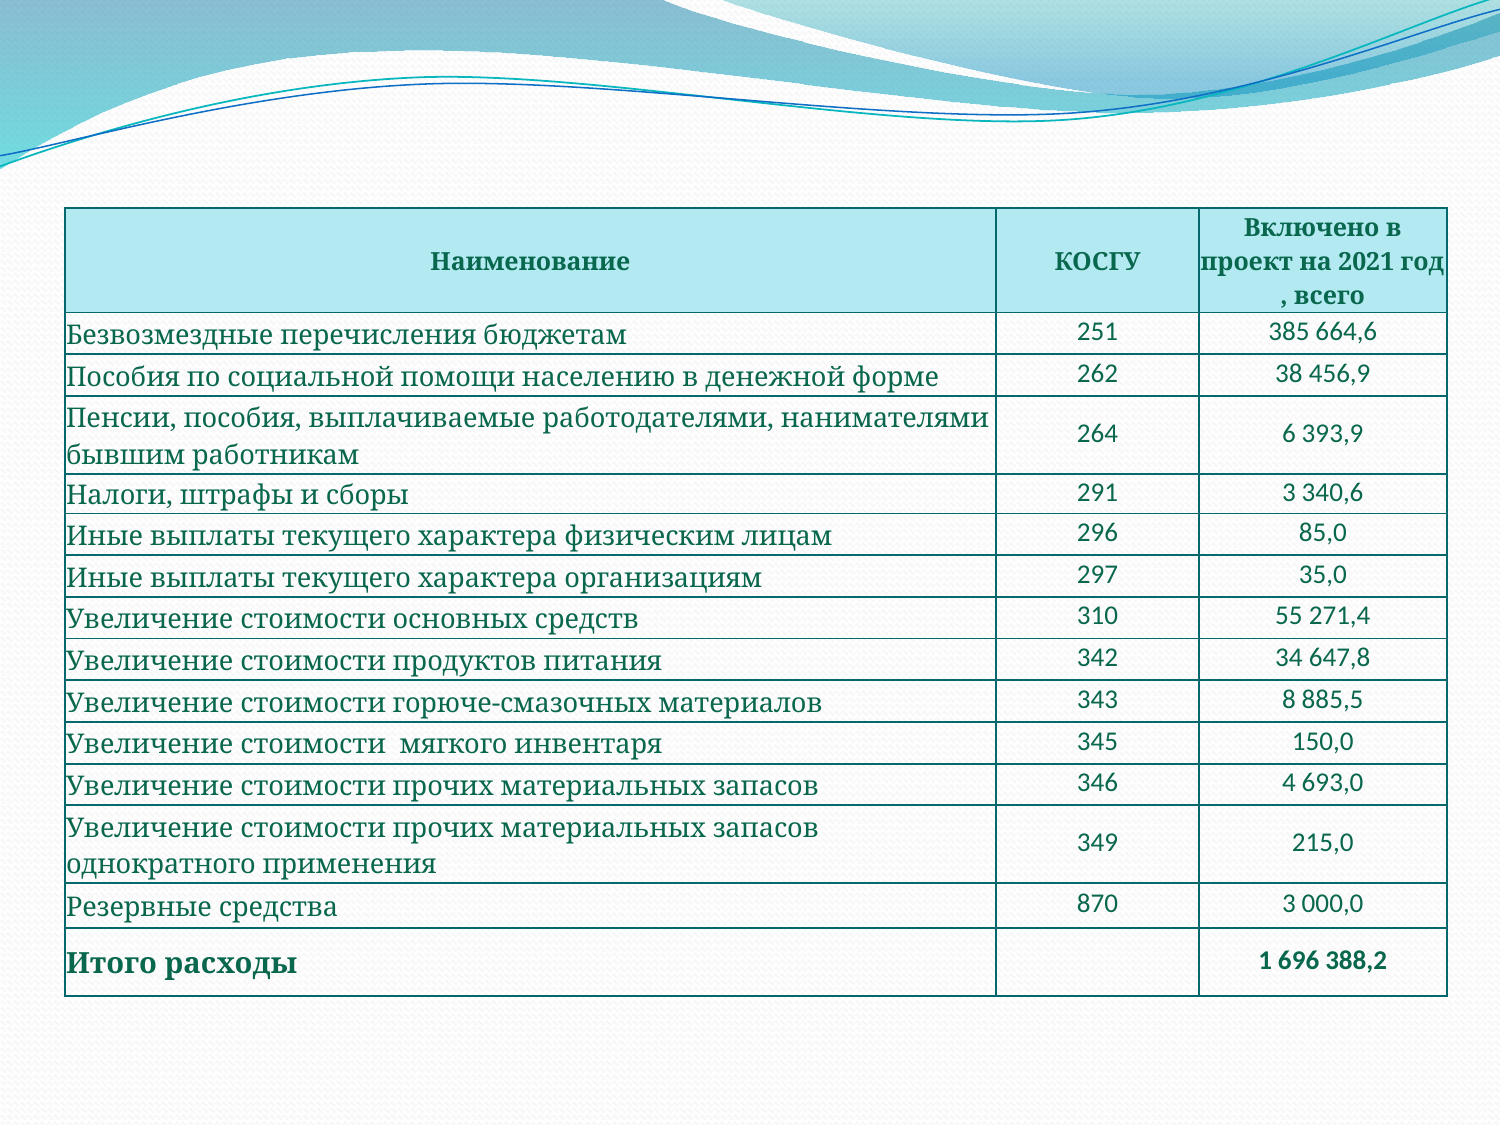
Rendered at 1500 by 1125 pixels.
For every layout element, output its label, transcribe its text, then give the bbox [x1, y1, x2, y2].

table_cell Увеличение стоимости мягкого инвентаря [66, 723, 995, 763]
table_cell 38 456,9 [1200, 355, 1446, 395]
table_cell Итого расходы [66, 929, 995, 995]
table_cell 215,0 [1200, 806, 1446, 882]
table_cell 55 271,4 [1200, 598, 1446, 638]
table_cell 310 [997, 598, 1198, 638]
table_cell Пенсии, пособия, выплачиваемые работодателями, нанимателями бывшим работникам [66, 397, 995, 473]
table_cell 34 647,8 [1200, 639, 1446, 679]
table_cell Увеличение стоимости прочих материальных запасов однократного применения [66, 806, 995, 882]
table_cell 4 693,0 [1200, 765, 1446, 804]
table_header Включено в проект на 2021 год , всего [1200, 209, 1446, 312]
table_cell 345 [997, 723, 1198, 763]
table_cell 297 [997, 556, 1198, 596]
table_cell [997, 929, 1198, 995]
table_cell 8 885,5 [1200, 681, 1446, 721]
table_cell 870 [997, 884, 1198, 927]
table_cell Резервные средства [66, 884, 995, 927]
table_cell 264 [997, 397, 1198, 473]
table_cell 150,0 [1200, 723, 1446, 763]
table_cell 296 [997, 514, 1198, 554]
table_cell Увеличение стоимости горюче-смазочных материалов [66, 681, 995, 721]
table_cell 85,0 [1200, 514, 1446, 554]
table_cell 349 [997, 806, 1198, 882]
table_cell 346 [997, 765, 1198, 804]
table_cell 3 340,6 [1200, 475, 1446, 513]
table_cell 6 393,9 [1200, 397, 1446, 473]
table_header Наименование [66, 209, 995, 312]
table_cell Увеличение стоимости прочих материальных запасов [66, 765, 995, 804]
table_cell 343 [997, 681, 1198, 721]
table_cell Увеличение стоимости продуктов питания [66, 639, 995, 679]
table_cell Пособия по социальной помощи населению в денежной форме [66, 355, 995, 395]
table_cell 251 [997, 313, 1198, 353]
table_cell 1 696 388,2 [1200, 929, 1446, 995]
table_cell Налоги, штрафы и сборы [66, 475, 995, 513]
table_cell 342 [997, 639, 1198, 679]
table_cell 385 664,6 [1200, 313, 1446, 353]
table_cell 262 [997, 355, 1198, 395]
table_cell Иные выплаты текущего характера организациям [66, 556, 995, 596]
table_header КОСГУ [997, 209, 1198, 312]
table_cell 291 [997, 475, 1198, 513]
table_cell 3 000,0 [1200, 884, 1446, 927]
table_cell Безвозмездные перечисления бюджетам [66, 313, 995, 353]
table_cell 35,0 [1200, 556, 1446, 596]
table_cell Иные выплаты текущего характера физическим лицам [66, 514, 995, 554]
table_cell Увеличение стоимости основных средств [66, 598, 995, 638]
